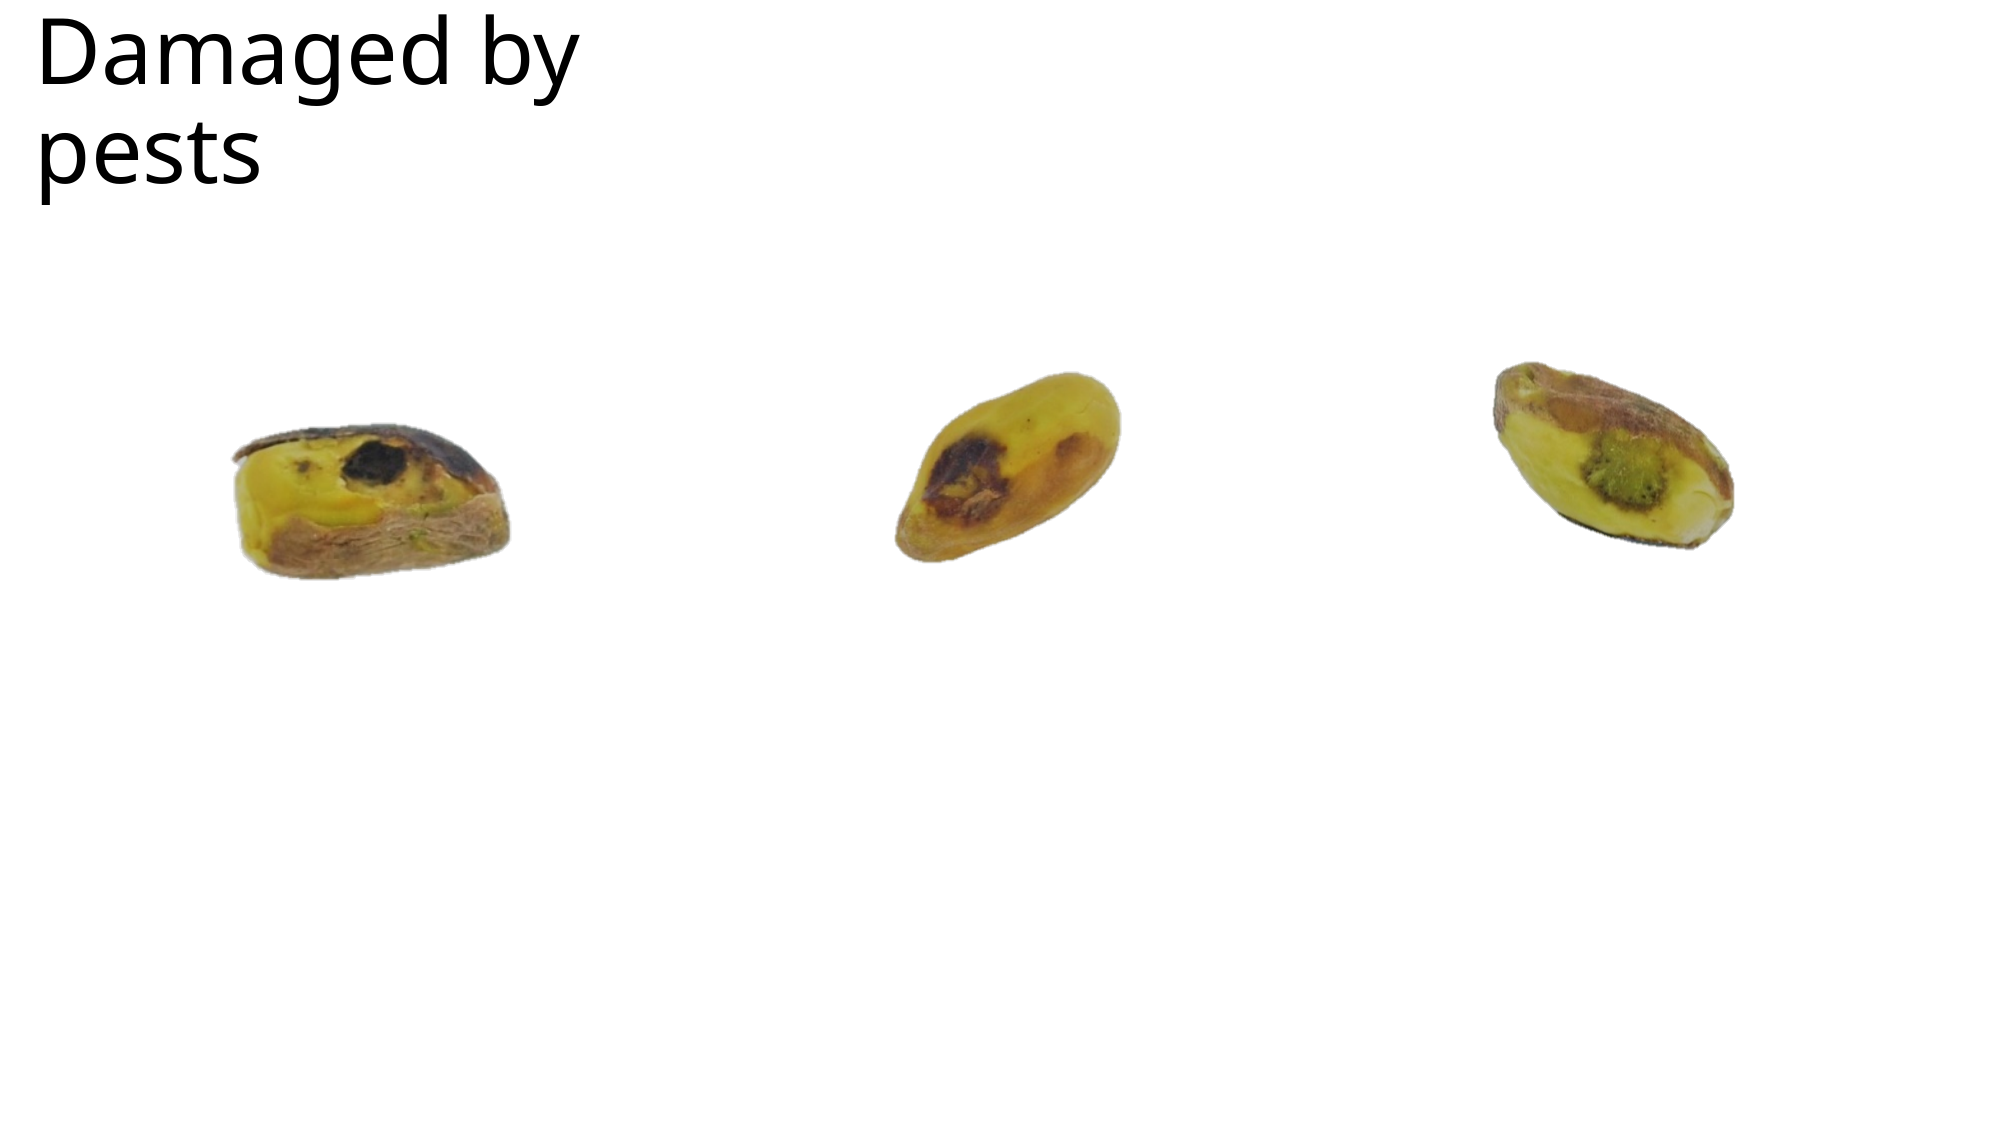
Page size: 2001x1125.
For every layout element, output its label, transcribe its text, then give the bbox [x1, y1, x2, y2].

picture [1310, 182, 1938, 801]
title Damaged by pests [19, 25, 746, 183]
picture [675, 183, 1293, 801]
picture [65, 182, 658, 885]
